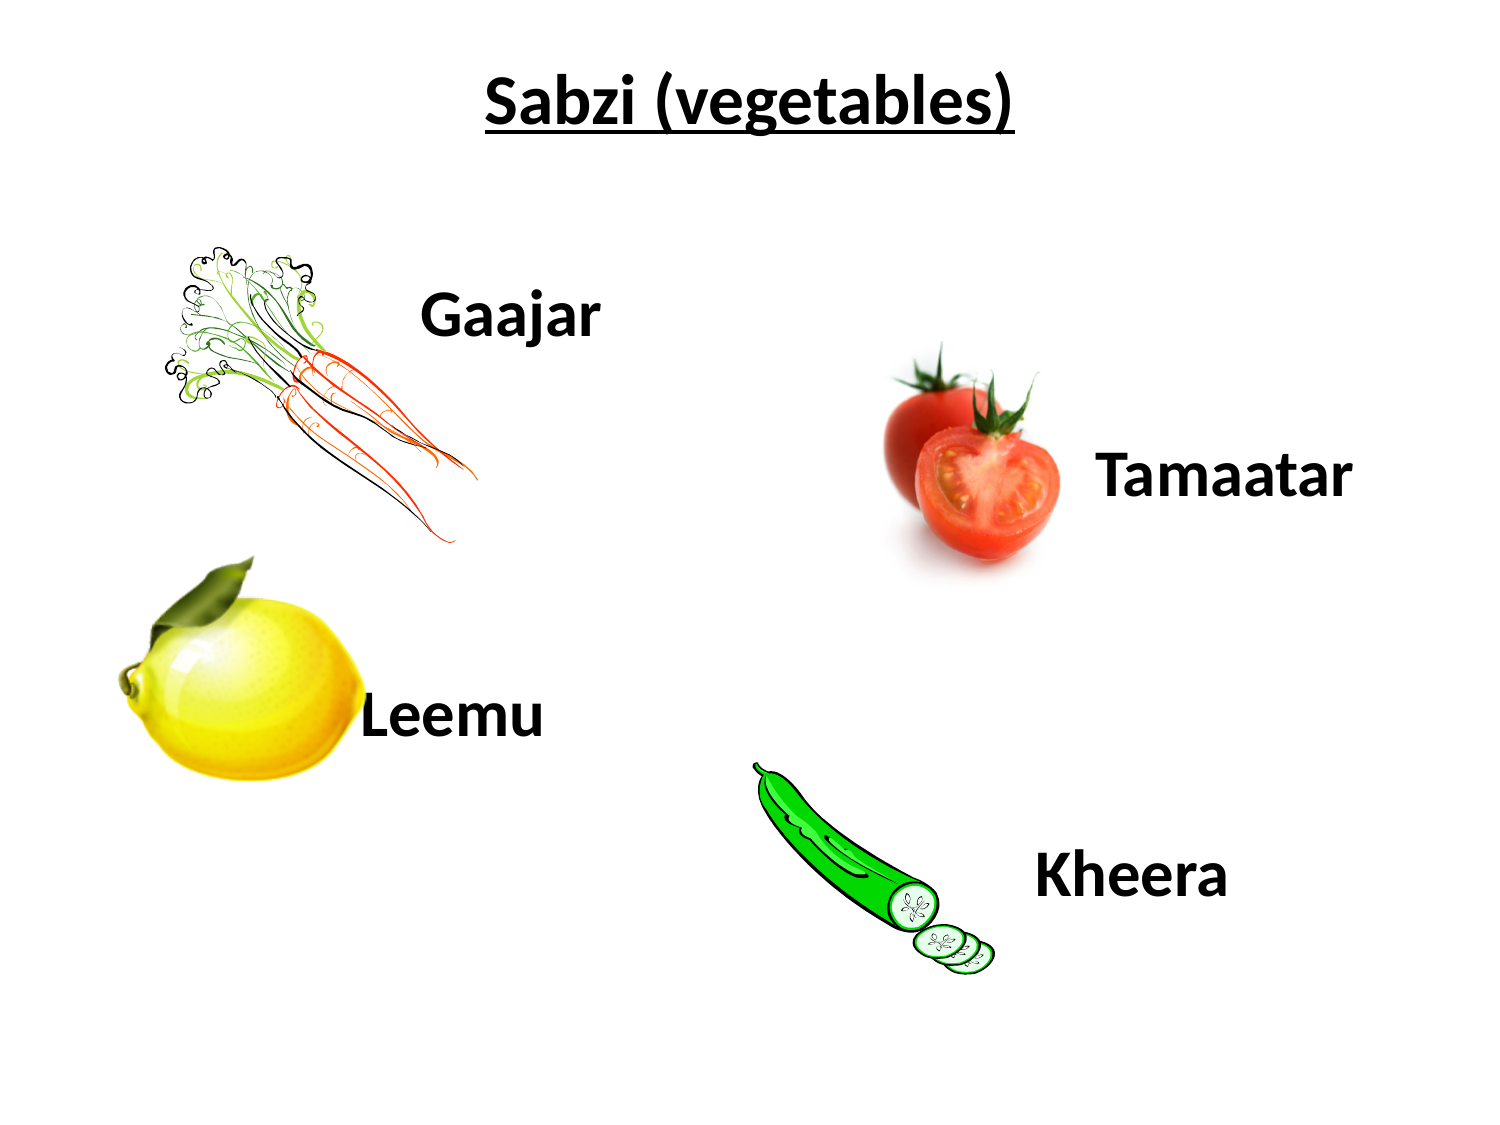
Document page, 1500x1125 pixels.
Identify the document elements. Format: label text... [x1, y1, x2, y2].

picture [105, 550, 387, 833]
picture [866, 280, 1067, 610]
picture [163, 245, 480, 545]
picture [749, 761, 1000, 977]
title Sabzi (vegetables) [75, 45, 1425, 233]
list Gaajar Tamaatar Leemu Kheera [75, 262, 1425, 1005]
